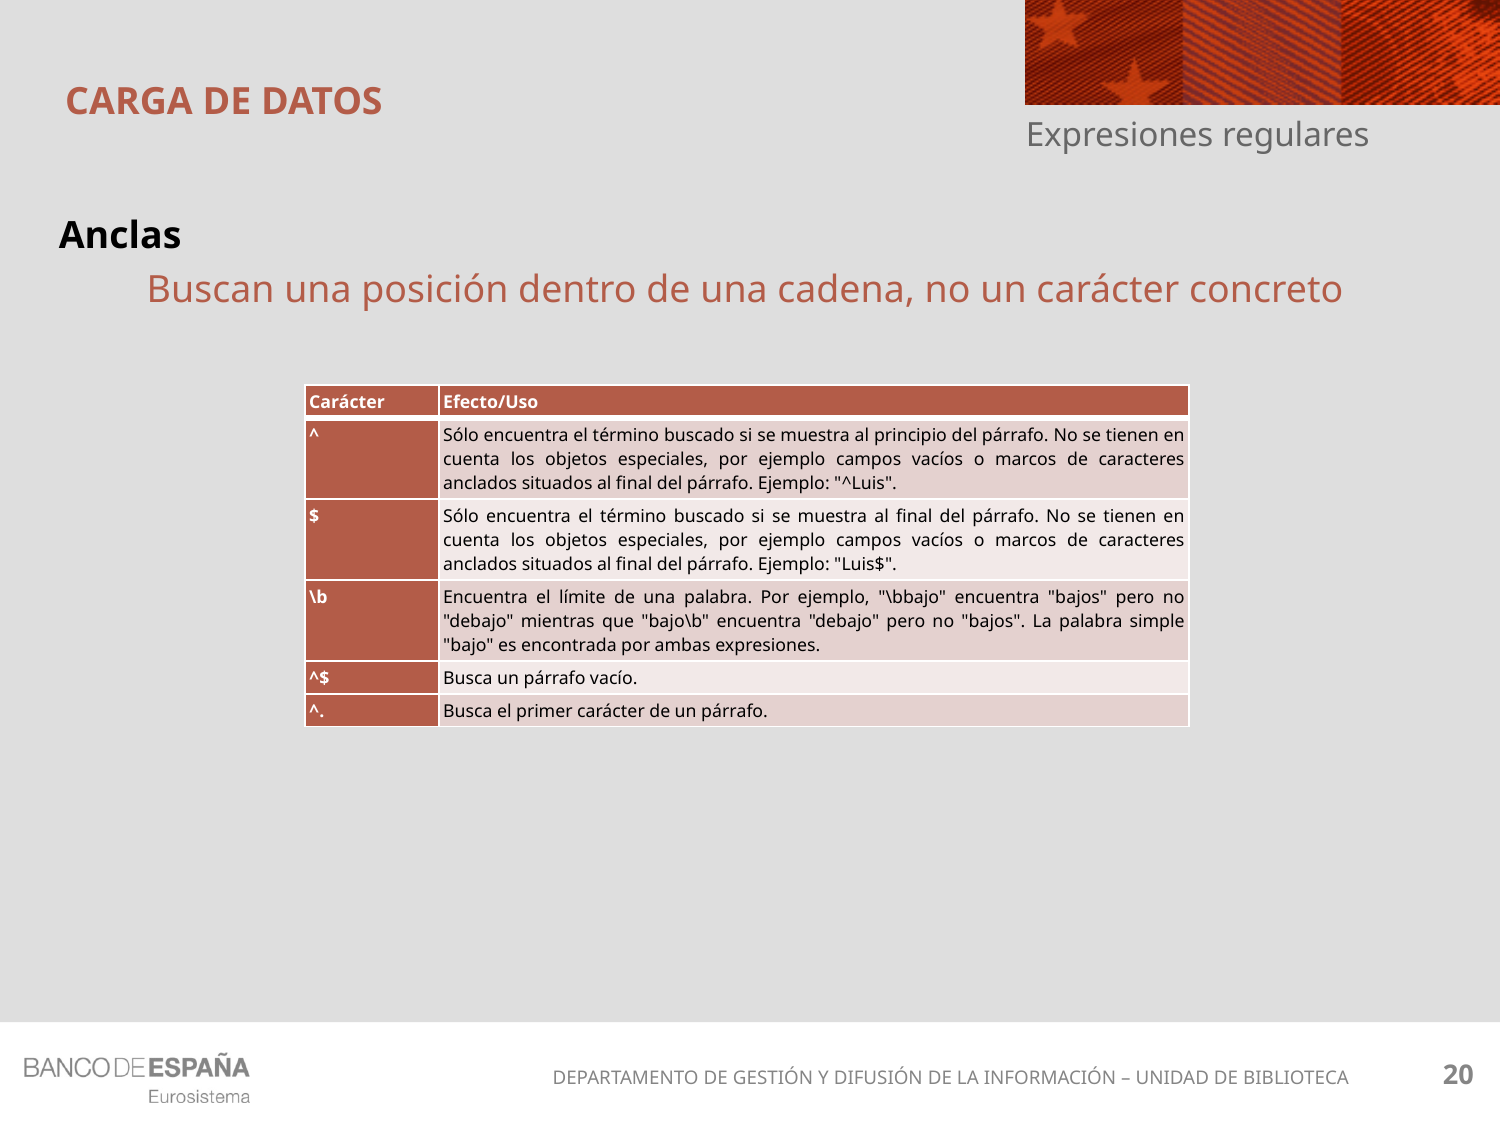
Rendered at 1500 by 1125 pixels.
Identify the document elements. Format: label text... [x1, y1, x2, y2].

table_cell \b [306, 581, 438, 660]
slide_number 20 [1415, 1050, 1474, 1098]
table_cell Busca el primer carácter de un párrafo. [440, 695, 1188, 726]
picture [1025, 0, 1500, 105]
table_cell ^$ [306, 662, 438, 693]
table_header Efecto/Uso [440, 386, 1188, 415]
table_cell Busca un párrafo vacío. [440, 662, 1188, 693]
table_cell ^. [306, 695, 438, 726]
table_cell Sólo encuentra el término buscado si se muestra al final del párrafo. No se tienen en cuenta los objetos especiales, por ejemplo campos vacíos o marcos de caracteres anclados situados al final del párrafo. Ejemplo: "Luis$". [440, 500, 1188, 579]
table_cell $ [306, 500, 438, 579]
table_cell Sólo encuentra el término buscado si se muestra al principio del párrafo. No se tienen en cuenta los objetos especiales, por ejemplo campos vacíos o marcos de caracteres anclados situados al final del párrafo. Ejemplo: "^Luis". [440, 421, 1188, 498]
picture [24, 1052, 250, 1103]
table_cell ^ [306, 421, 438, 498]
table_cell Encuentra el límite de una palabra. Por ejemplo, "\bbajo" encuentra "bajos" pero no "debajo" mientras que "bajo\b" encuentra "debajo" pero no "bajos". La palabra simple "bajo" es encontrada por ambas expresiones. [440, 581, 1188, 660]
list Anclas Buscan una posición dentro de una cadena, no un carácter concreto [43, 203, 1451, 1018]
table_header Carácter [306, 386, 438, 415]
list Expresiones regulares [1025, 108, 1500, 164]
title CARGA DE DATOS [50, 28, 1023, 172]
